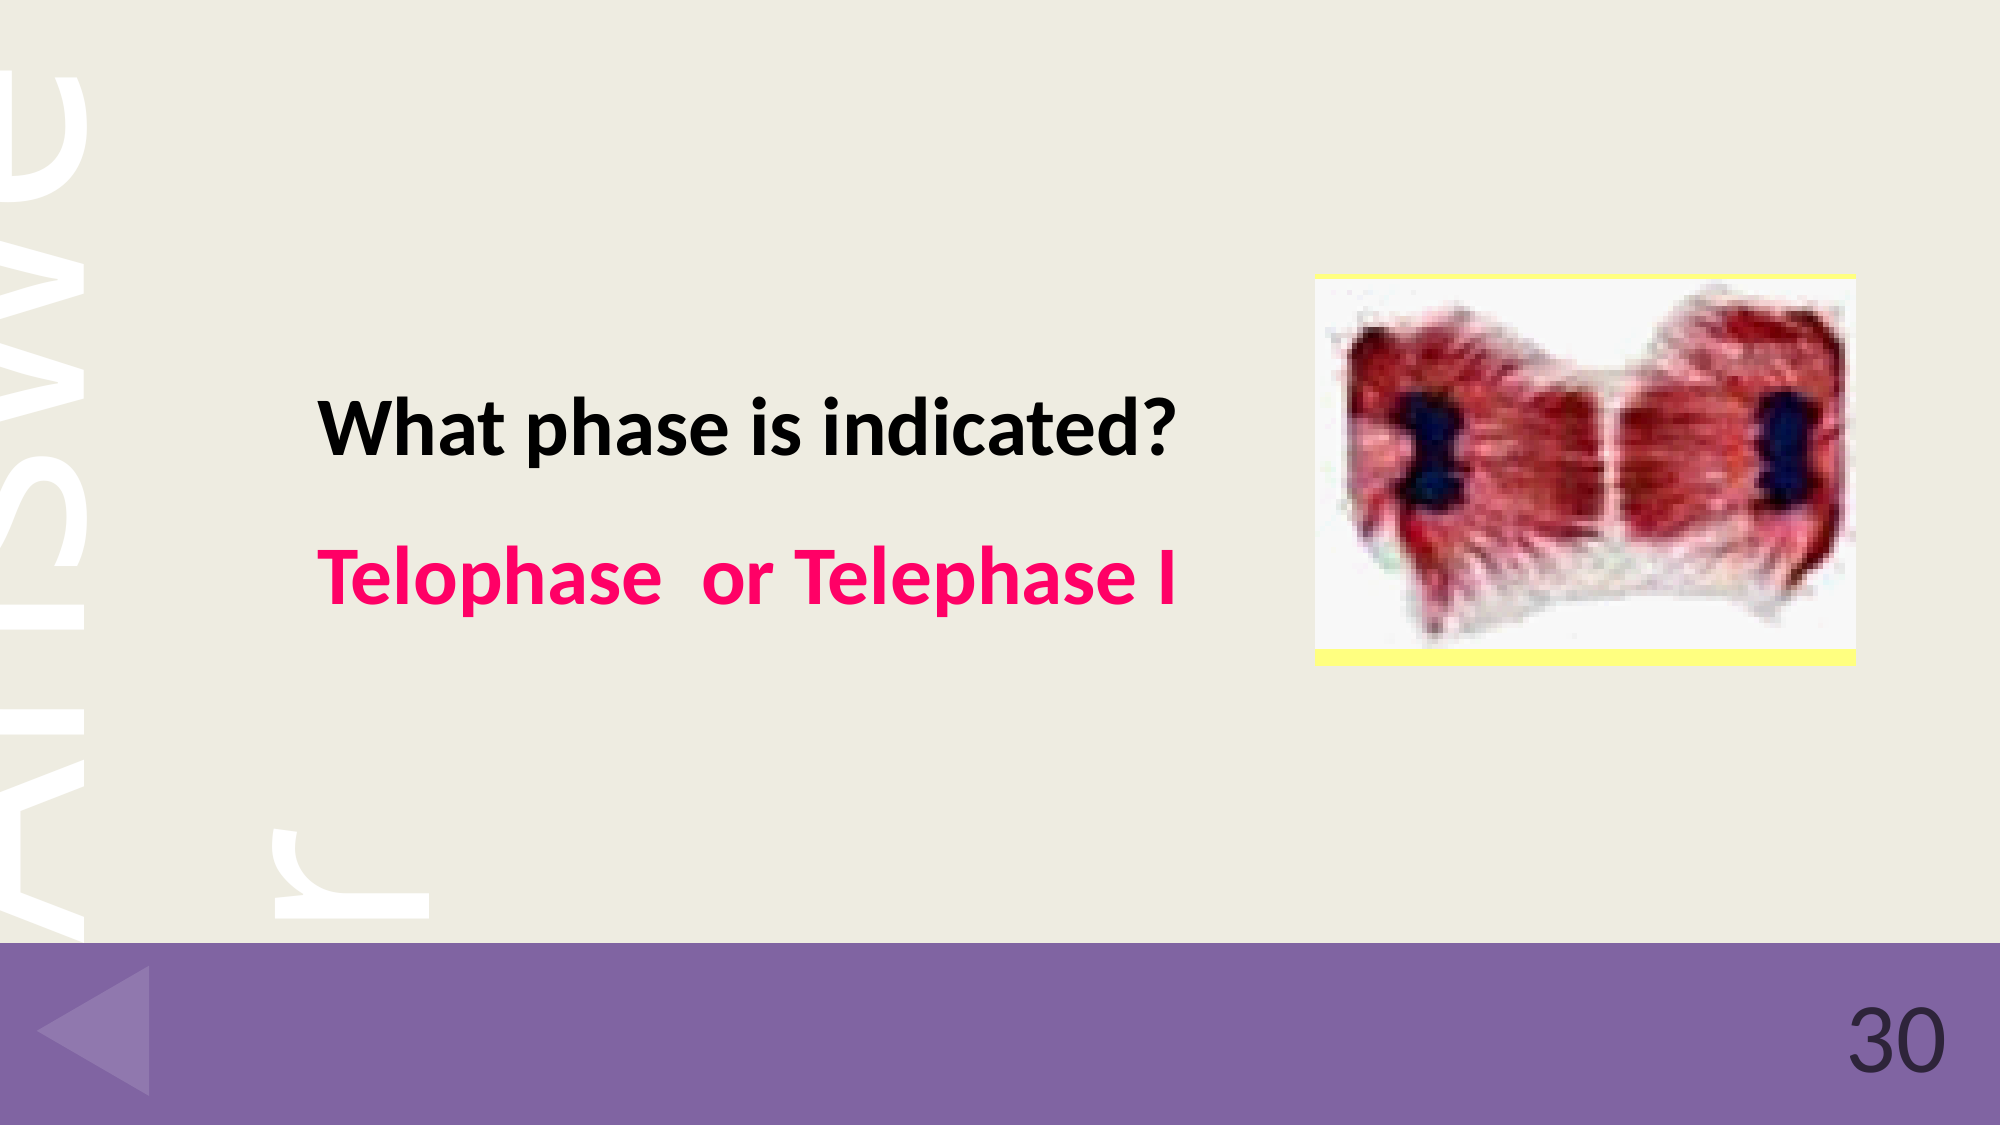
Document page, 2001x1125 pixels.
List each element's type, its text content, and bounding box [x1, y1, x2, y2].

list What phase is indicated? Telophase or Telephase I [302, 307, 1309, 636]
picture [1315, 274, 1857, 666]
list 30 [1494, 967, 1963, 1097]
